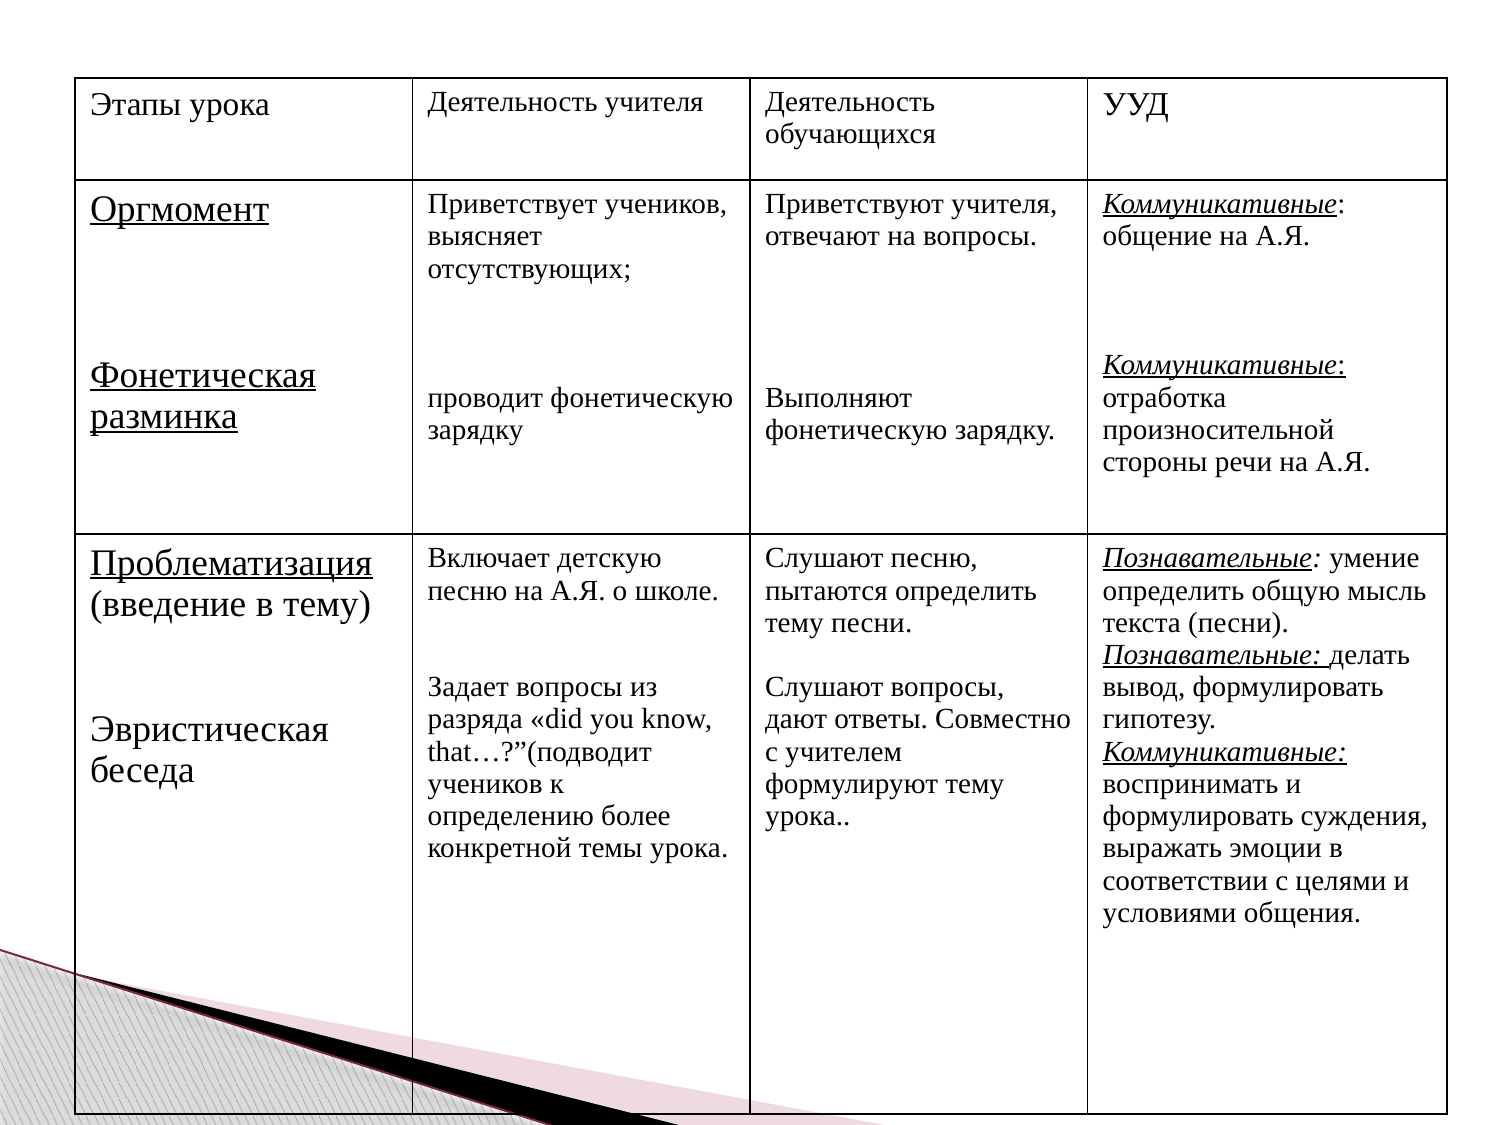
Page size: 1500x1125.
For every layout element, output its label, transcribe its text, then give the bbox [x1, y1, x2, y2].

table_cell Включает детскую песню на А.Я. о школе. Задает вопросы из разряда «did you know, that…?”(подводит учеников к определению более конкретной темы урока. [413, 535, 749, 1113]
table_cell Приветствует учеников, выясняет отсутствующих; проводит фонетическую зарядку [413, 181, 749, 533]
table_cell Оргмомент Фонетическая разминка [76, 181, 412, 533]
table_header Деятельность учителя [413, 79, 749, 179]
table_header Этапы урока [76, 79, 412, 179]
table_header Деятельность обучающихся [751, 79, 1087, 179]
table_cell Приветствуют учителя, отвечают на вопросы. Выполняют фонетическую зарядку. [751, 181, 1087, 533]
table_cell Познавательные: умение определить общую мысль текста (песни). Познавательные: делать вывод, формулировать гипотезу. Коммуникативные: воспринимать и формулировать суждения, выражать эмоции в соответствии с целями и условиями общения. [1088, 535, 1446, 1113]
table_cell Слушают песню, пытаются определить тему песни. Слушают вопросы, дают ответы. Совместно с учителем формулируют тему урока.. [751, 535, 1087, 1113]
table_cell Проблематизация (введение в тему) Эвристическая беседа [76, 535, 412, 1113]
table_header УУД [1088, 79, 1446, 179]
table_cell Коммуникативные: общение на А.Я. Коммуникативные: отработка произносительной стороны речи на А.Я. [1088, 181, 1446, 533]
